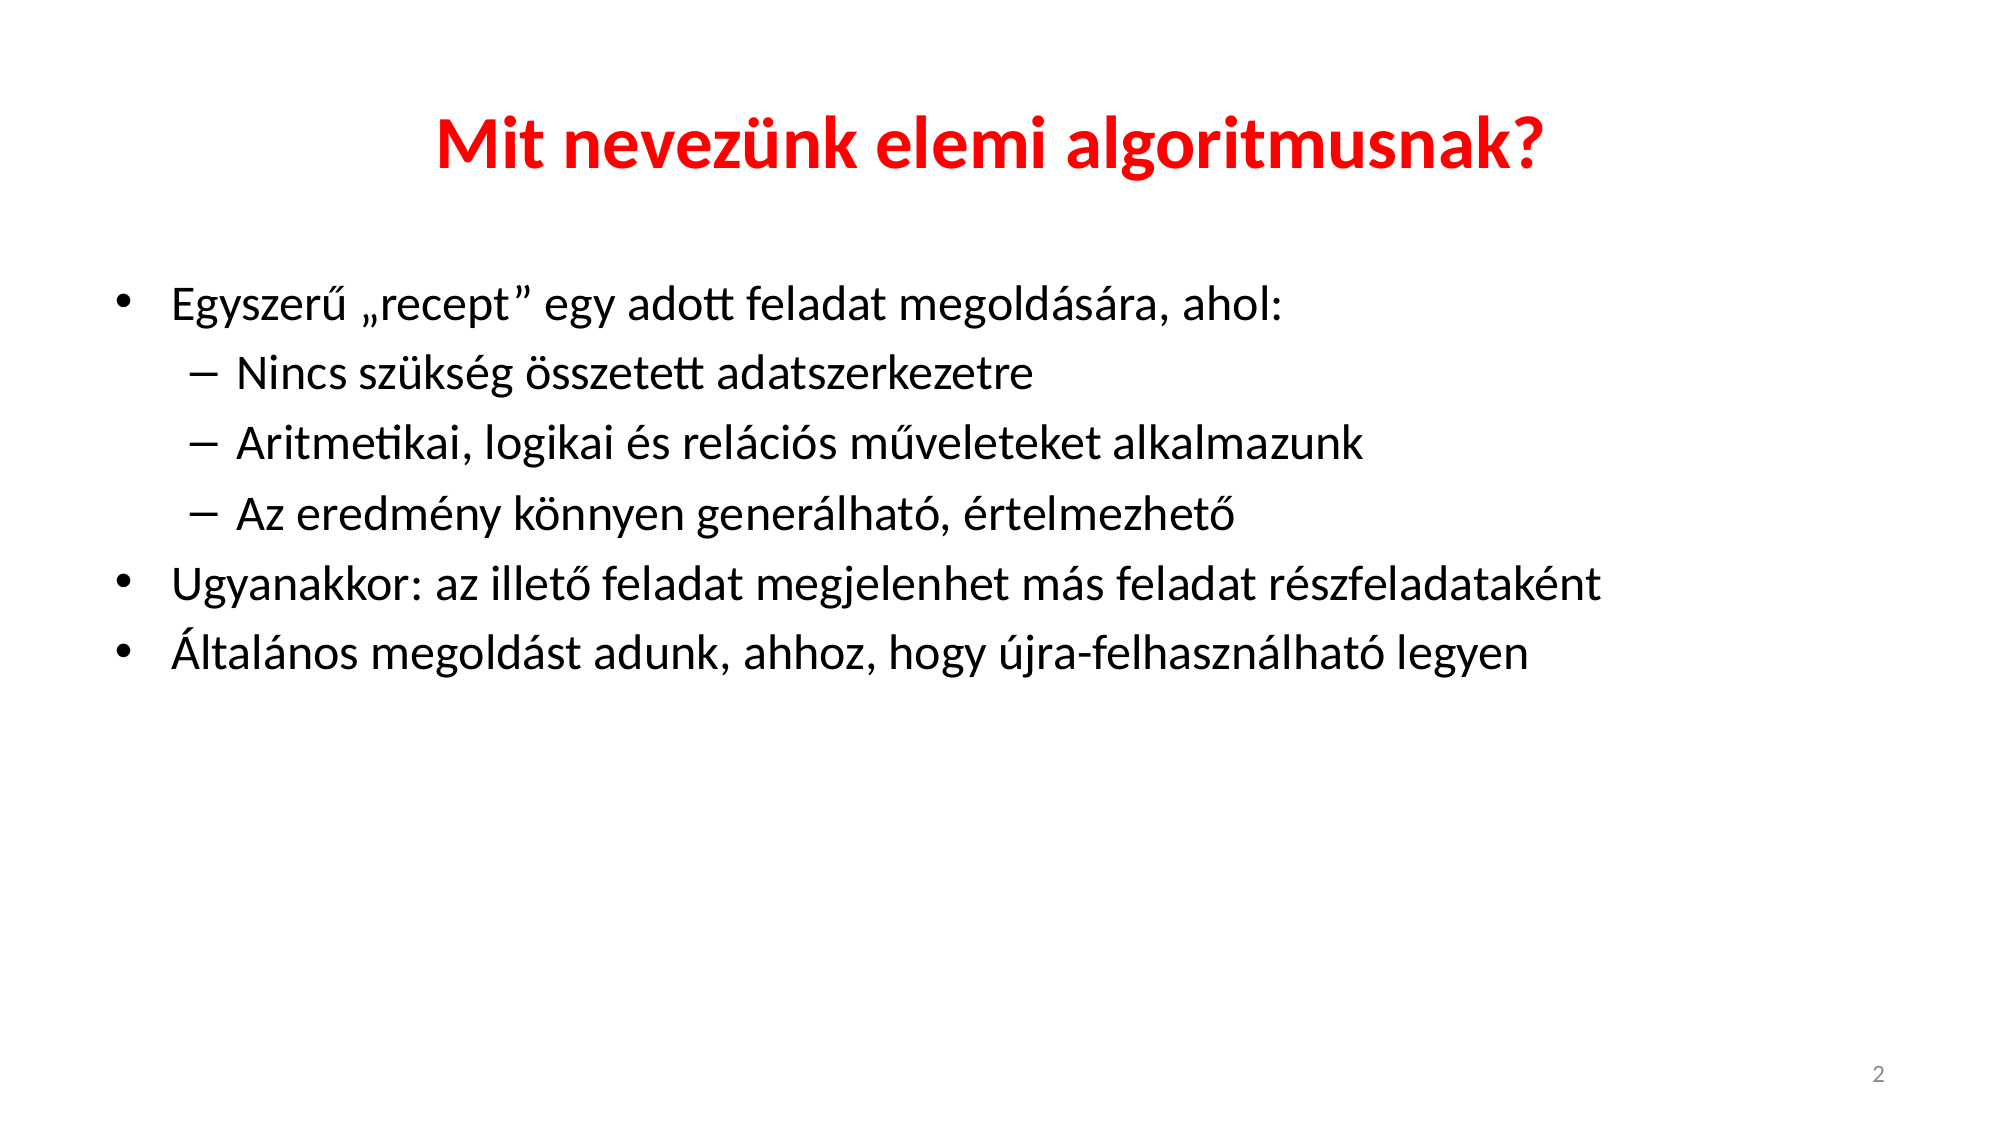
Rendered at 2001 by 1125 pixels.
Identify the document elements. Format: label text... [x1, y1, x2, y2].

list Egyszerű „recept” egy adott feladat megoldására, ahol: Nincs szükség összetett adatszerkezetre Aritmetikai, logikai és relációs műveleteket alkalmazunk Az eredmény könnyen generálható, értelmezhető Ugyanakkor: az illető feladat megjelenhet más feladat részfeladataként Általános megoldást adunk, ahhoz, hogy újra-felhasználható legyen [99, 262, 1900, 1005]
slide_number 2 [1433, 1042, 1900, 1103]
title Mit nevezünk elemi algoritmusnak? [99, 45, 1900, 233]
